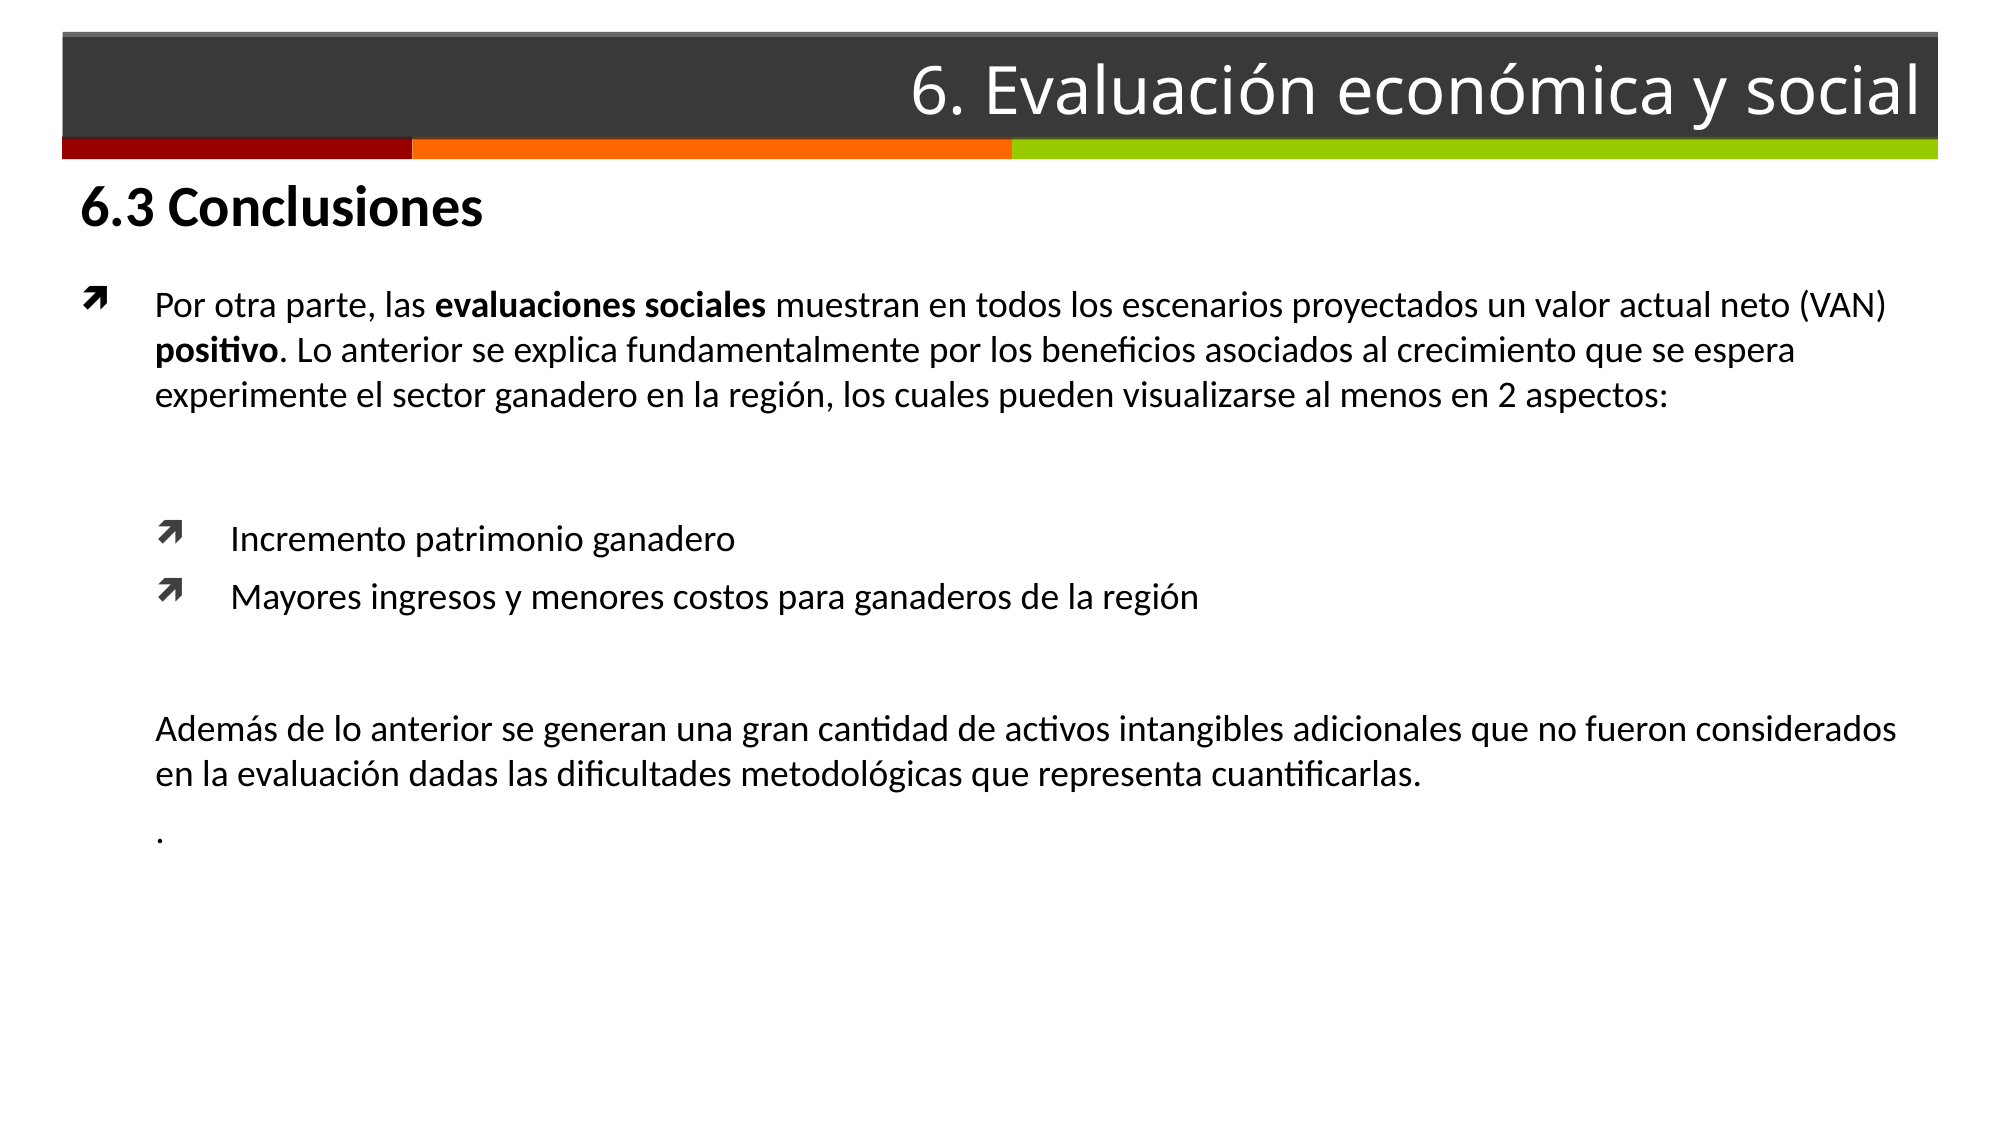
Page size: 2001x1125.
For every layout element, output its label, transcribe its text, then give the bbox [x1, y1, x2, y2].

list 6.3 Conclusiones Por otra parte, las evaluaciones sociales muestran en todos los escenarios proyectados un valor actual neto (VAN) positivo. Lo anterior se explica fundamentalmente por los beneficios asociados al crecimiento que se espera experimente el sector ganadero en la región, los cuales pueden visualizarse al menos en 2 aspectos: Incremento patrimonio ganadero Mayores ingresos y menores costos para ganaderos de la región Además de lo anterior se generan una gran cantidad de activos intangibles adicionales que no fueron considerados en la evaluación dadas las dificultades metodológicas que representa cuantificarlas. . [65, 146, 1938, 974]
title 6. Evaluación económica y social [62, 37, 1938, 140]
